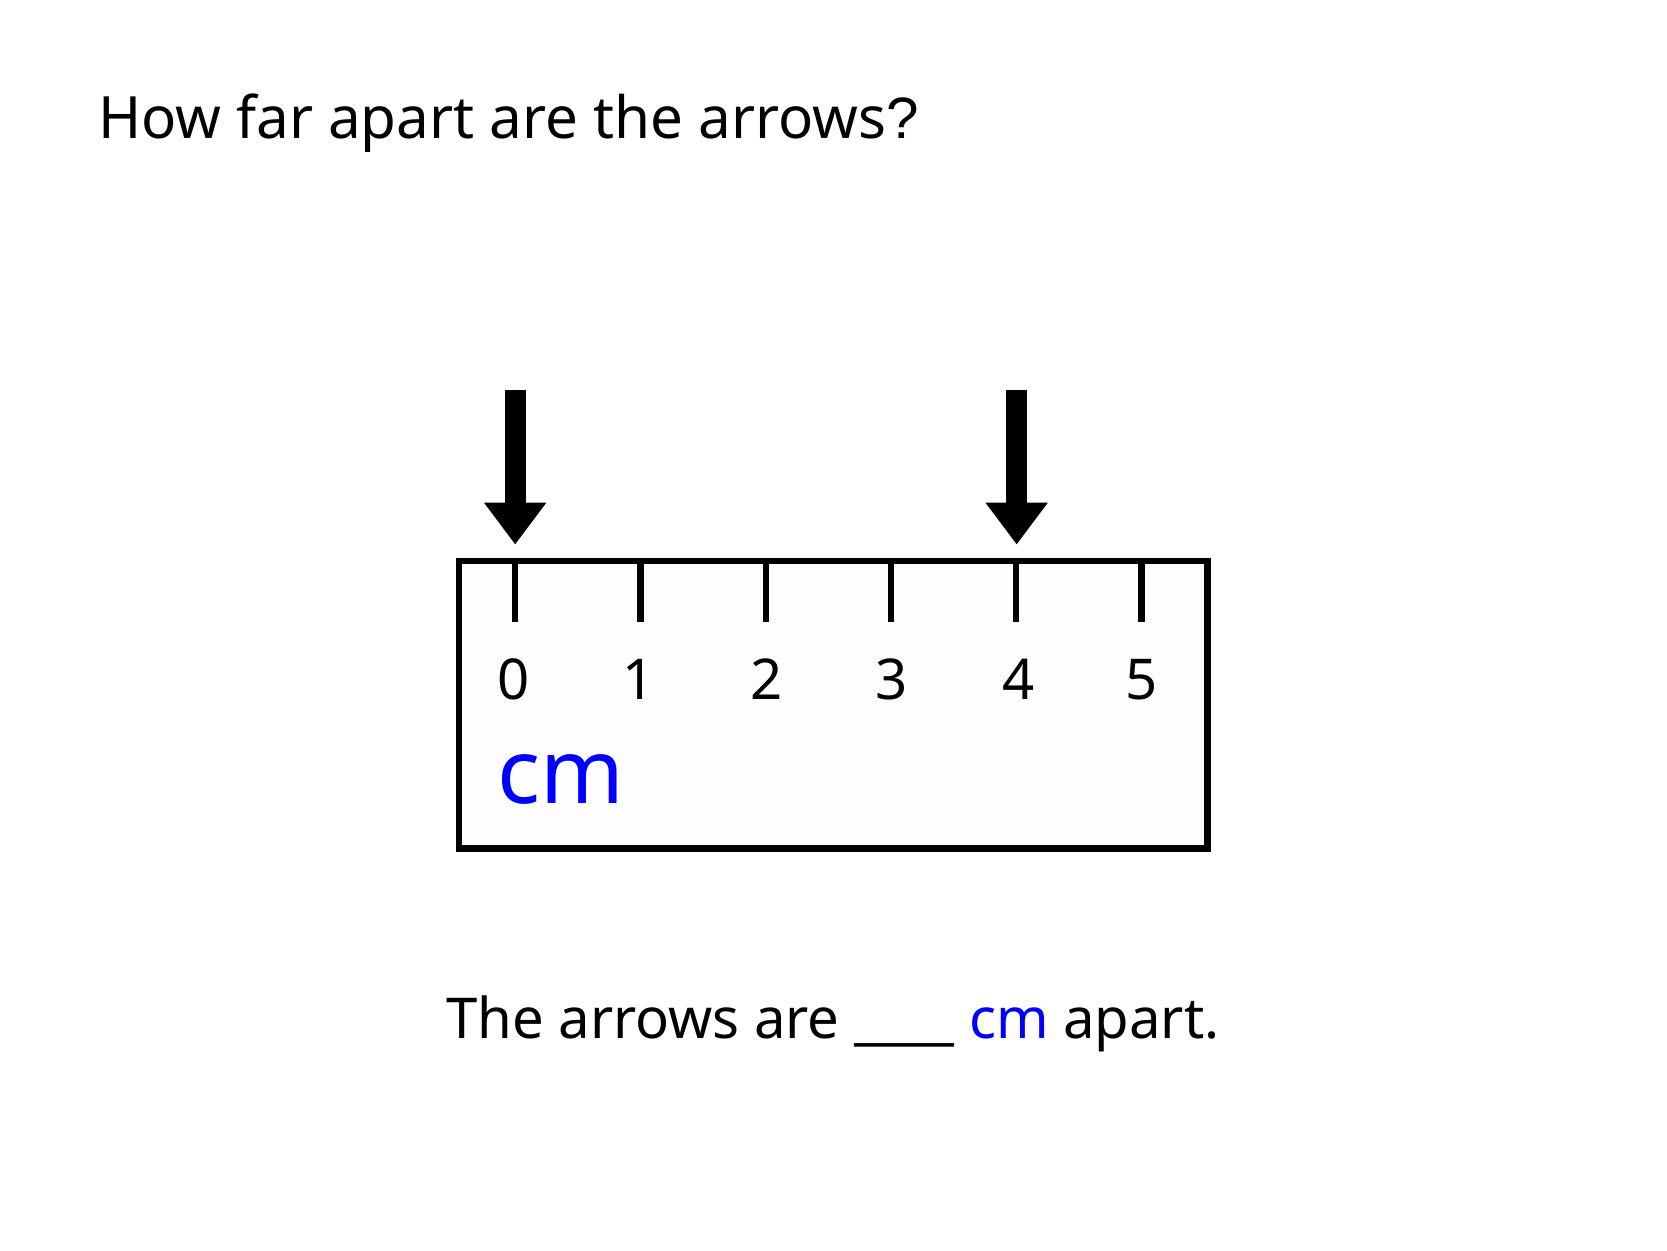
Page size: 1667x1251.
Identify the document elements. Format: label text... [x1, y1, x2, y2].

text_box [458, 389, 1208, 849]
text_box The arrows are ____ cm apart. [394, 975, 1272, 1058]
text_box How far apart are the arrows? [83, 72, 981, 158]
